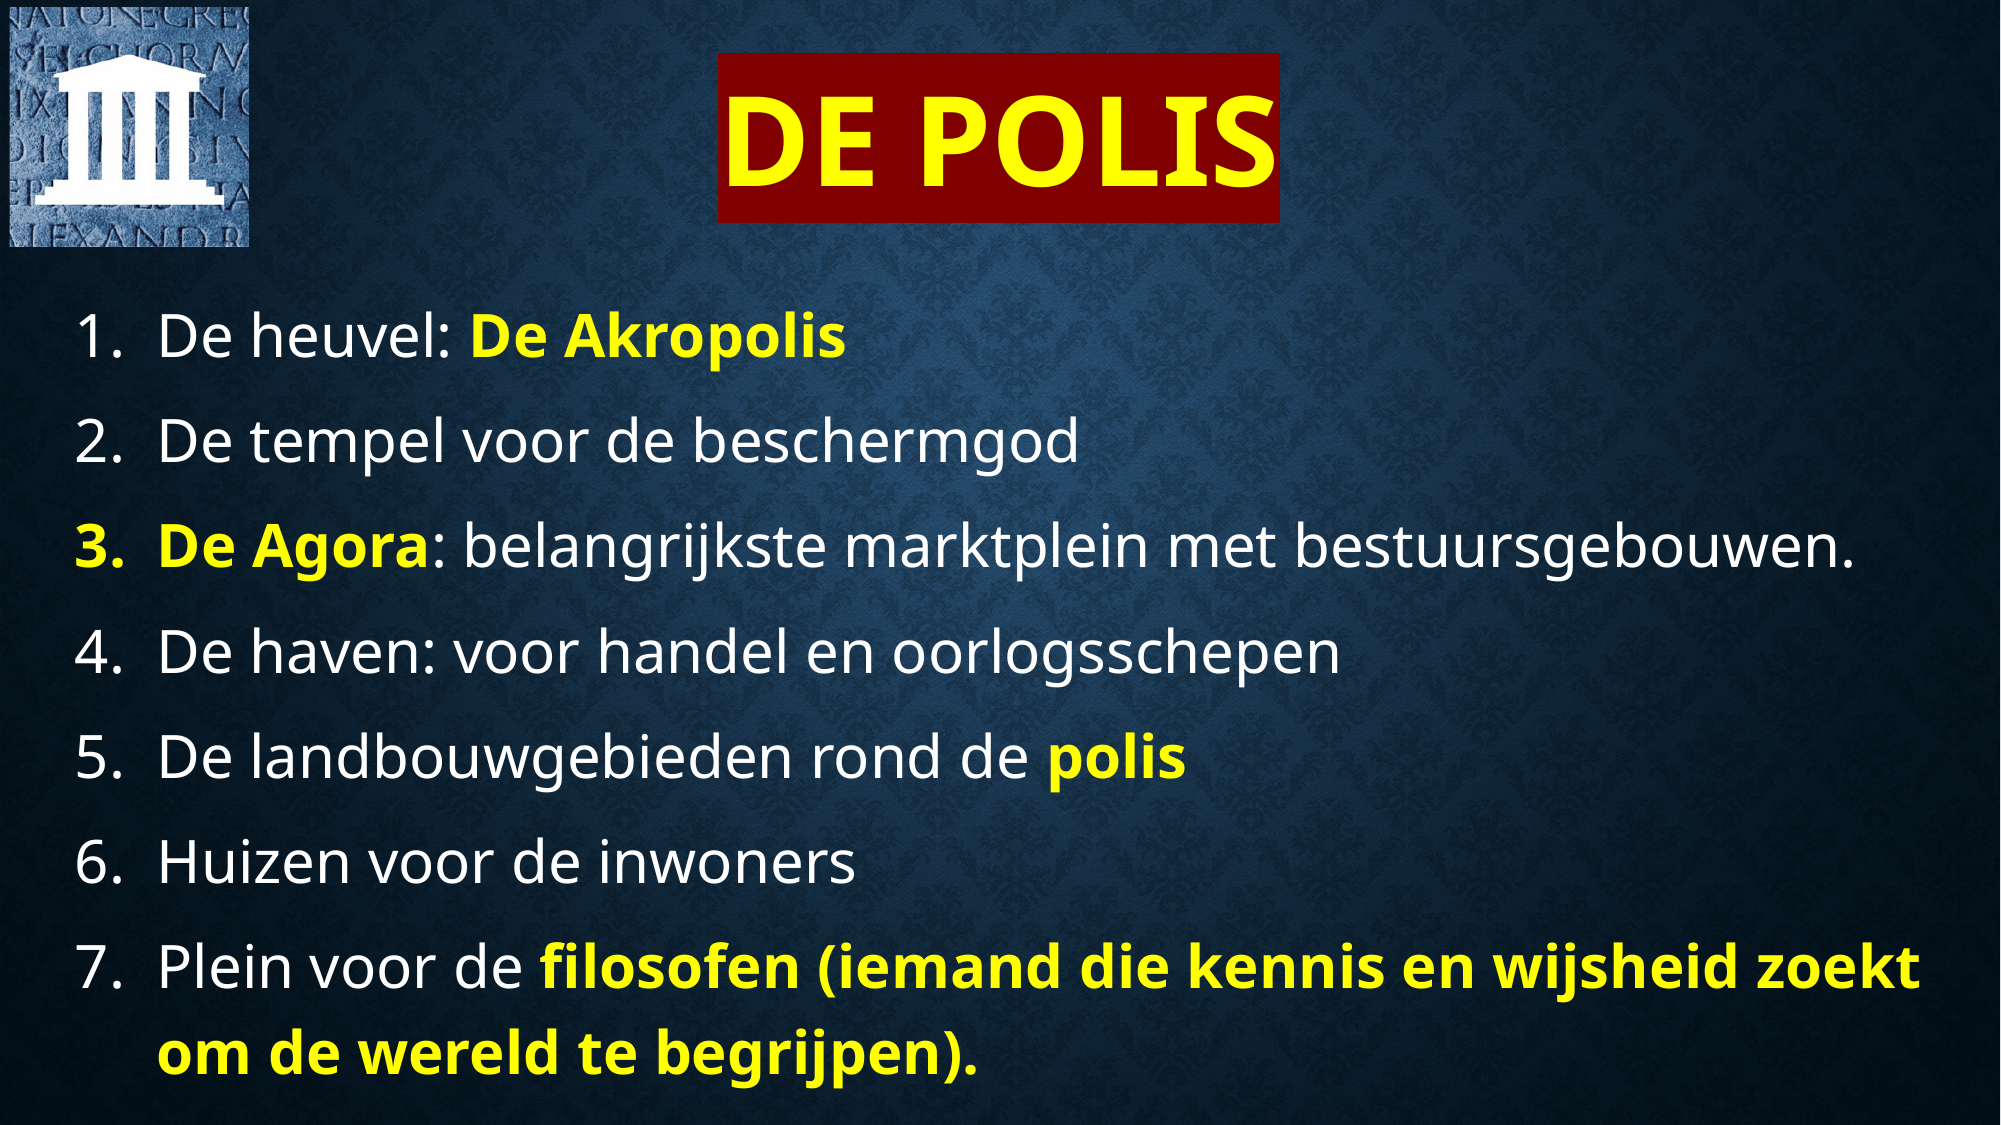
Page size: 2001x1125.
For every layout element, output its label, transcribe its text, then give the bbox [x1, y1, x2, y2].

title De polis [253, 36, 1849, 255]
picture [9, 7, 250, 247]
list De heuvel: De Akropolis De tempel voor de beschermgod De Agora: belangrijkste marktplein met bestuursgebouwen. De haven: voor handel en oorlogsschepen De landbouwgebieden rond de polis Huizen voor de inwoners Plein voor de filosofen (iemand die kennis en wijsheid zoekt om de wereld te begrijpen). [59, 275, 1939, 1109]
